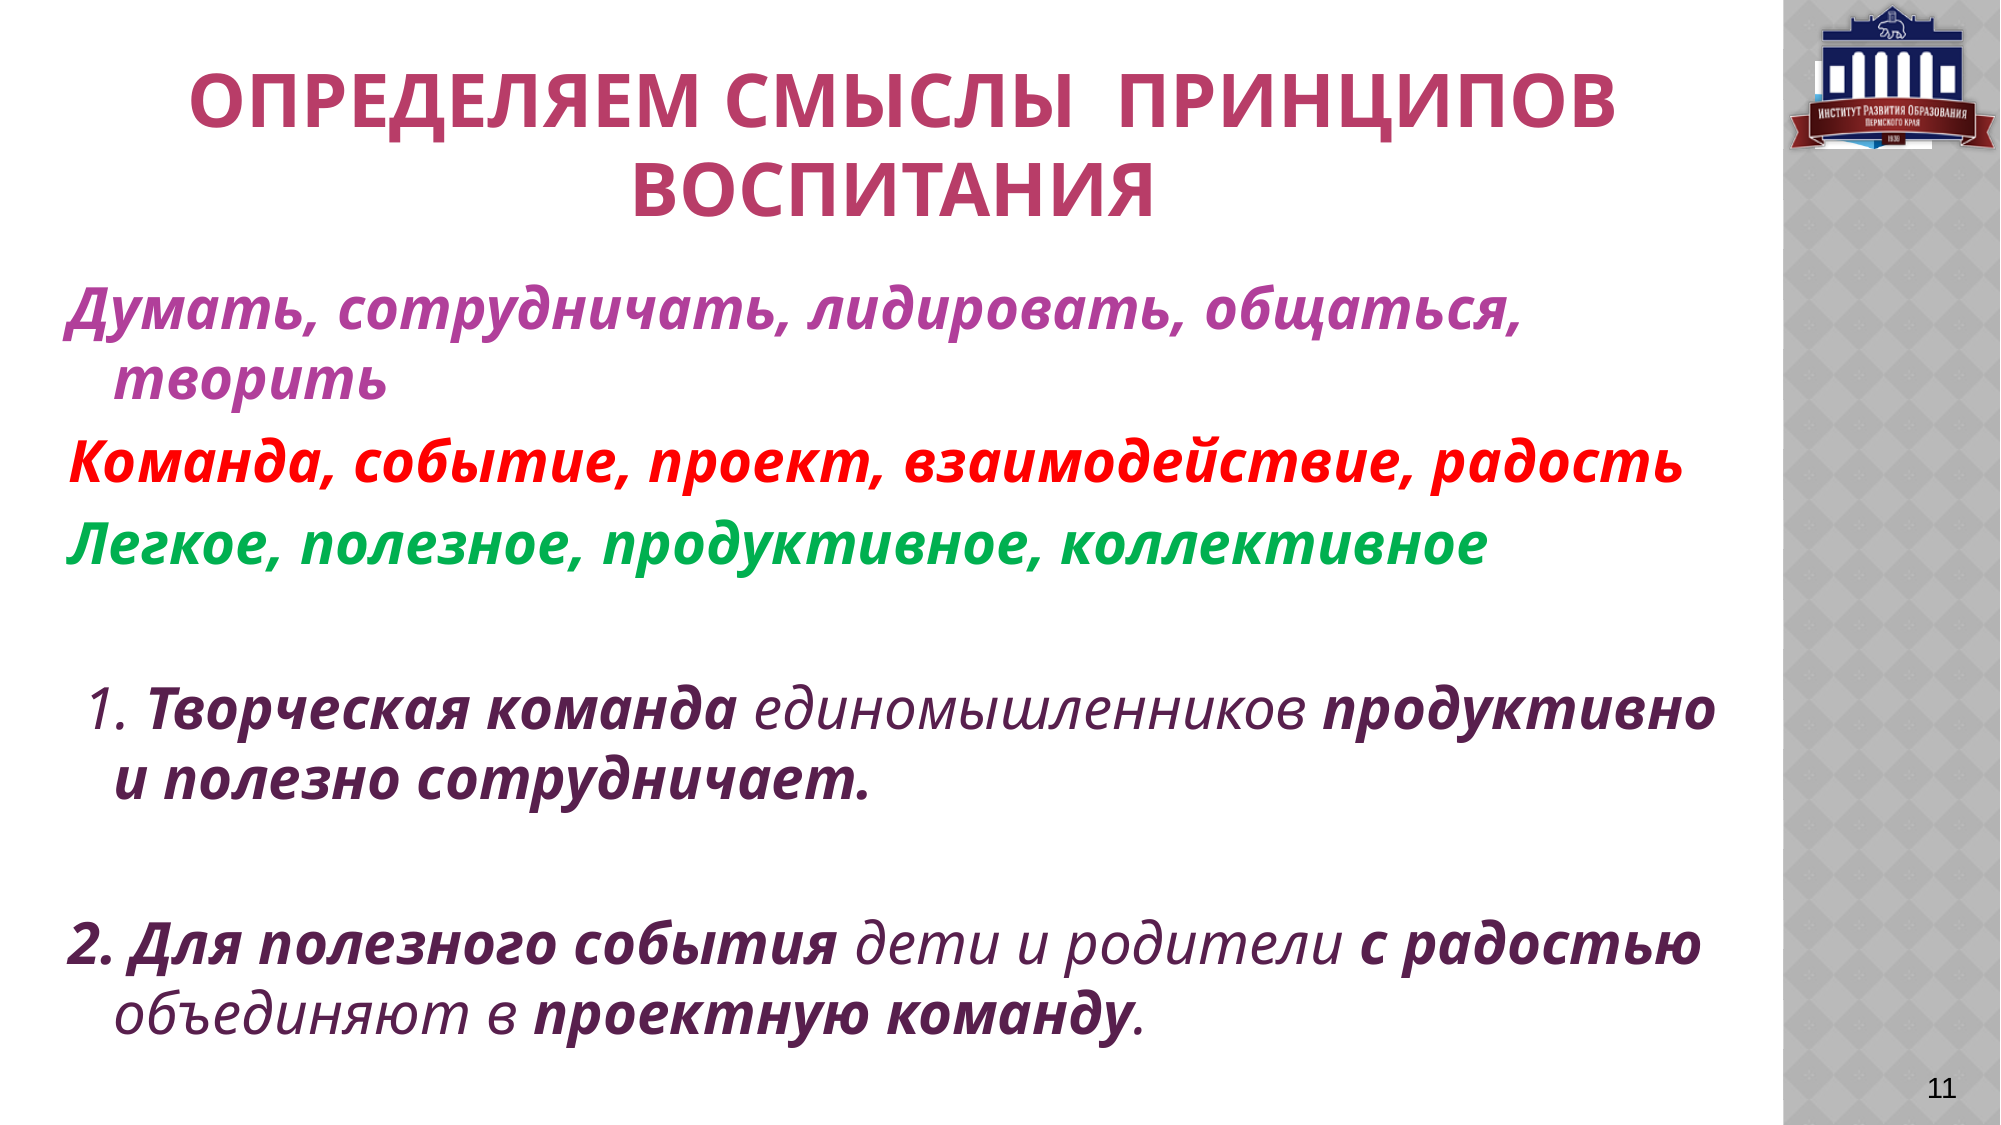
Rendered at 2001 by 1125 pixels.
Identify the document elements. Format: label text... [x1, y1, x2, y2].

picture [1784, 0, 2000, 155]
list Думать, сотрудничать, лидировать, общаться, творить Команда, событие, проект, взаимодействие, радость Легкое, полезное, продуктивное, коллективное 1. Творческая команда единомышленников продуктивно и полезно сотрудничает. 2. Для полезного события дети и родители с радостью объединяют в проектную команду. [53, 264, 1751, 1059]
title Определяем смыслы принципов воспитания [57, 52, 1749, 232]
